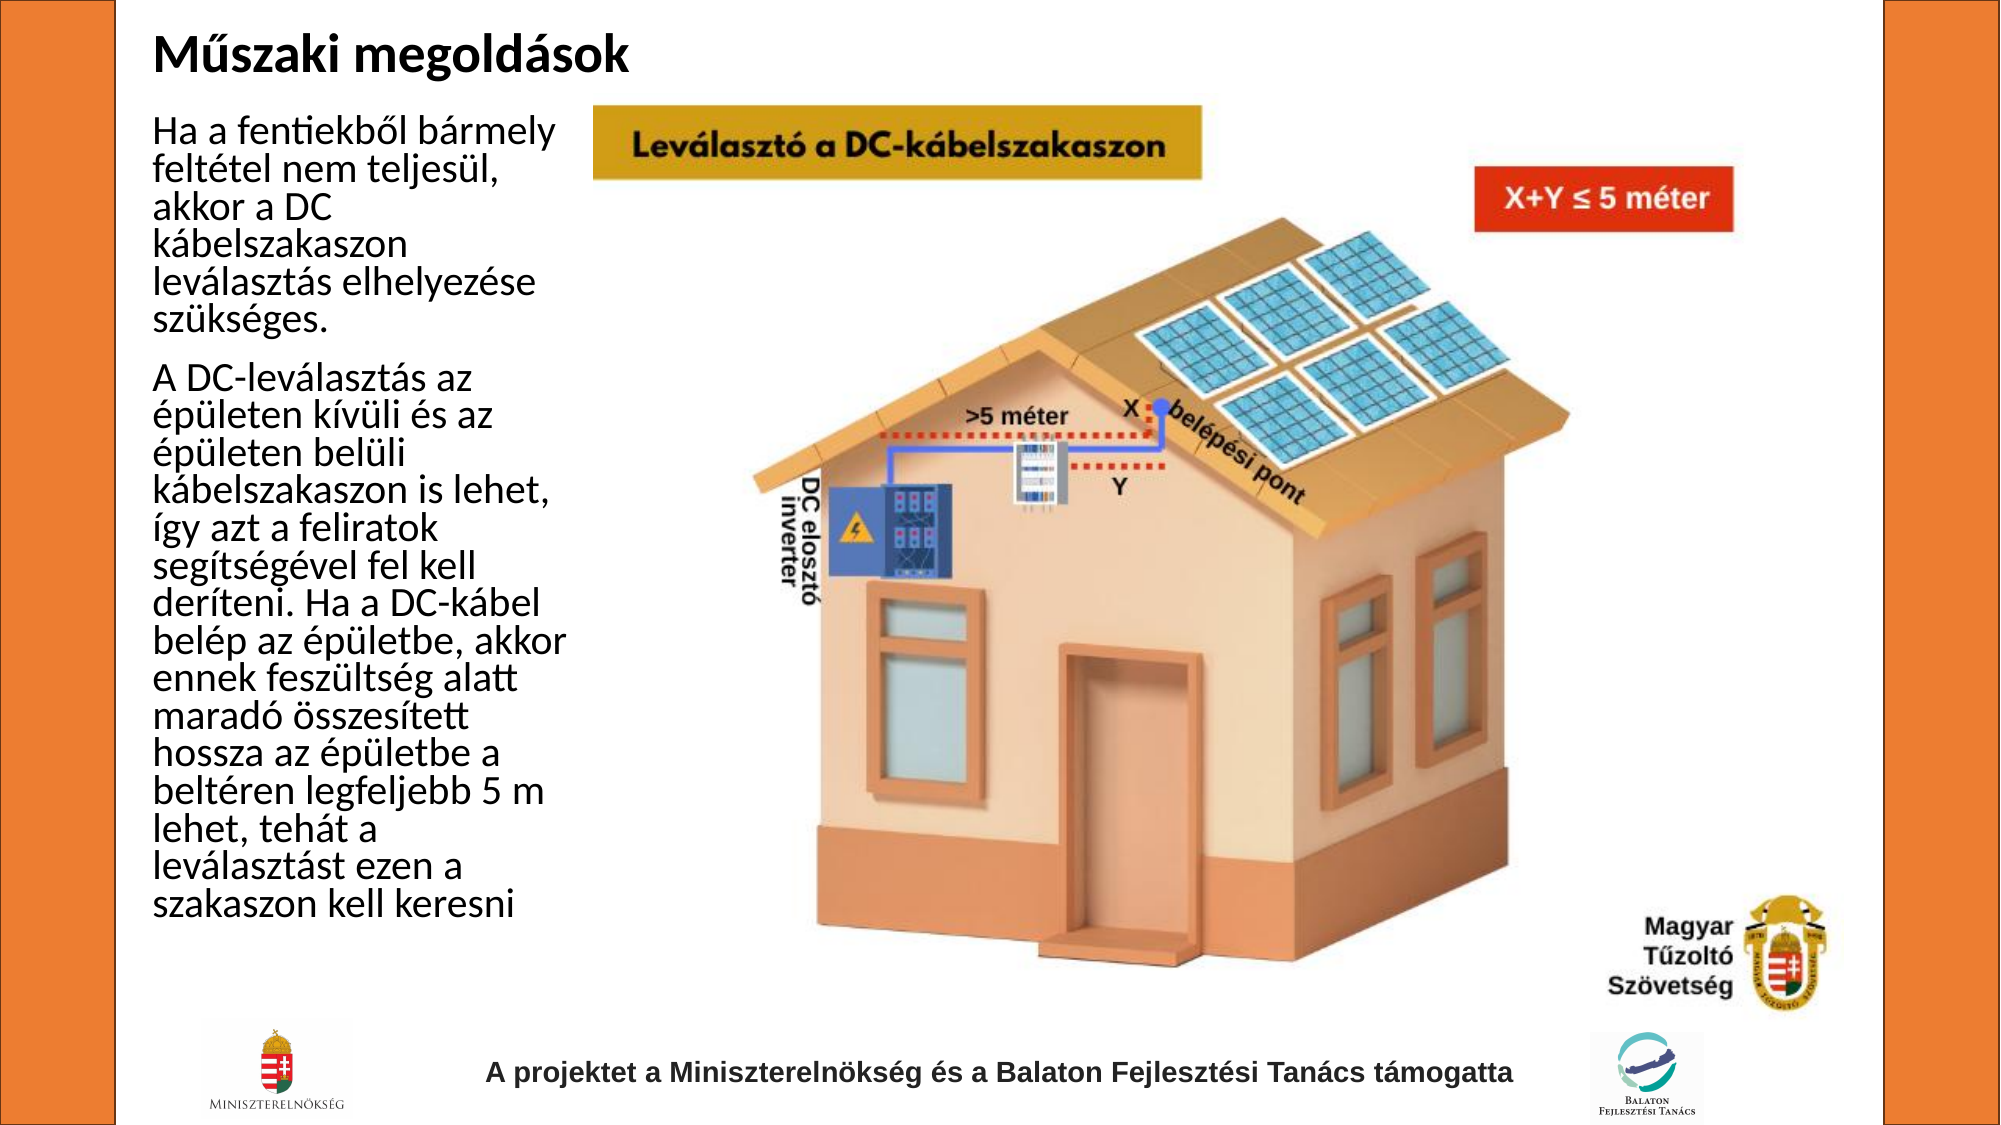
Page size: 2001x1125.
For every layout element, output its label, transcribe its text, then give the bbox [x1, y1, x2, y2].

list Ha a fentiekből bármely feltétel nem teljesül, akkor a DC kábelszakaszon leválasztás elhelyezése szükséges. A DC-leválasztás az épületen kívüli és az épületen belüli kábelszakaszon is lehet, így azt a feliratok segítségével fel kell deríteni. Ha a DC-kábel belép az épületbe, akkor ennek feszültség alatt maradó összesített hossza az épületbe a beltéren legfeljebb 5 m lehet, tehát a leválasztást ezen a szakaszon kell keresni [137, 107, 593, 1014]
picture [201, 1018, 353, 1119]
text_box Műszaki megoldások [137, 24, 1174, 90]
picture [593, 93, 1844, 1125]
